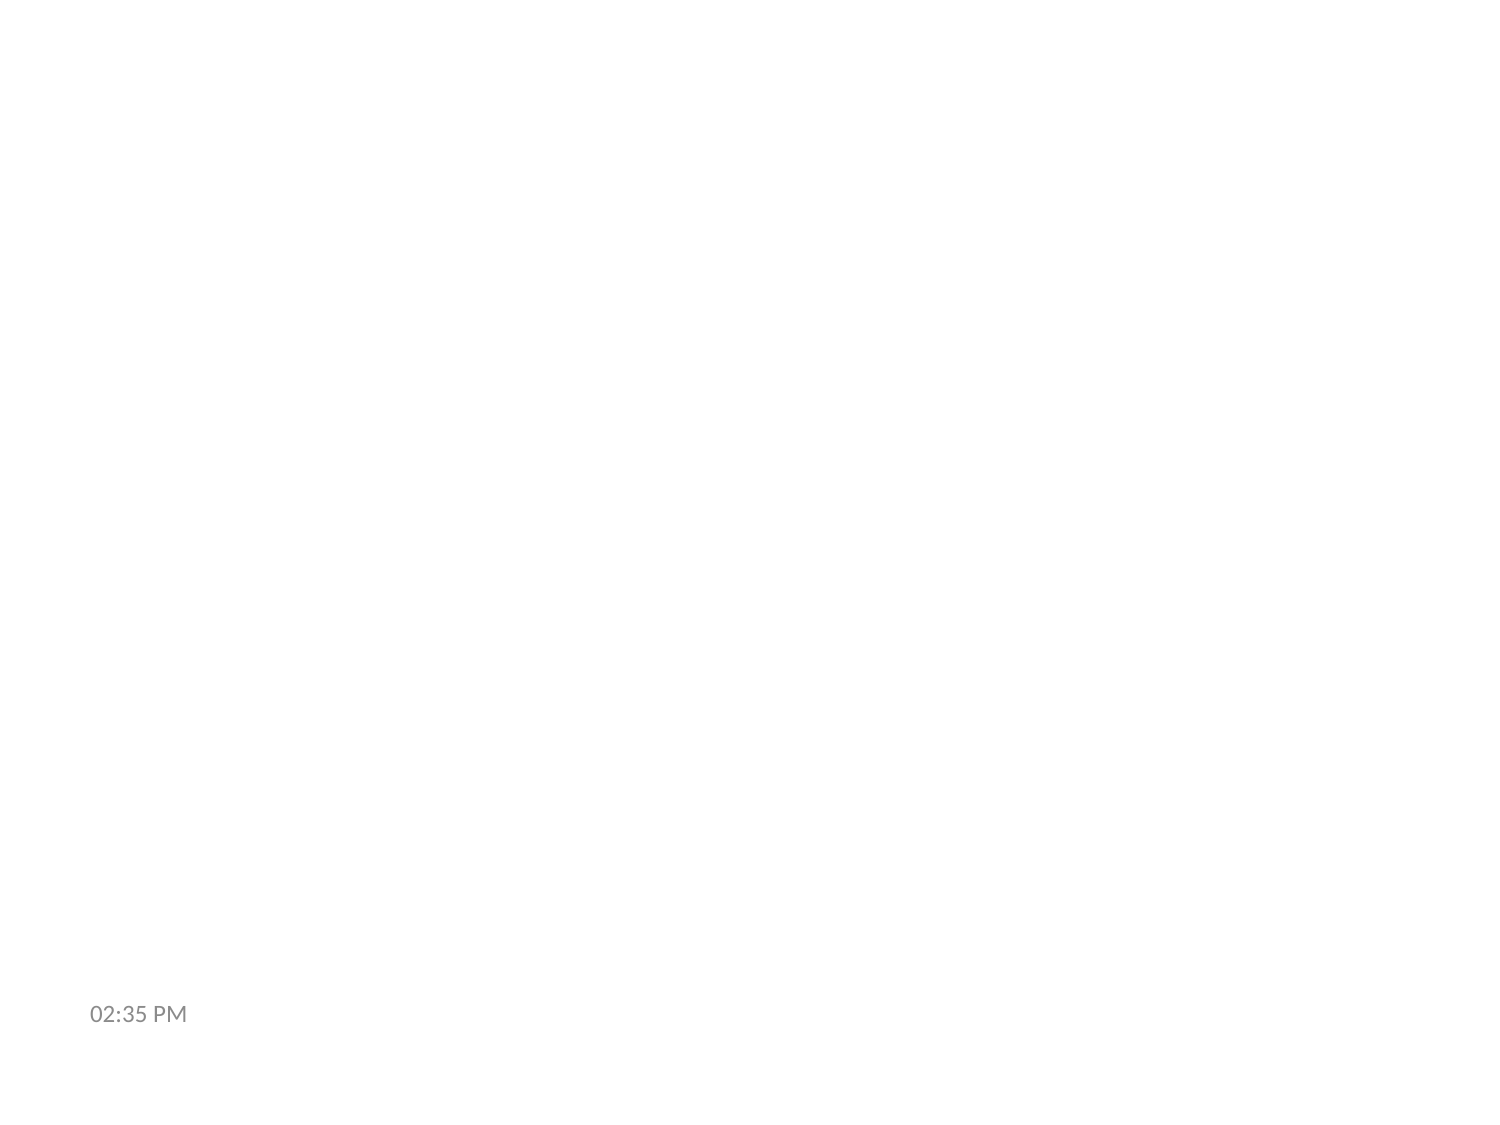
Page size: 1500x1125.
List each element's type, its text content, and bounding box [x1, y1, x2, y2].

text_box 3:35 PM [75, 982, 425, 1043]
